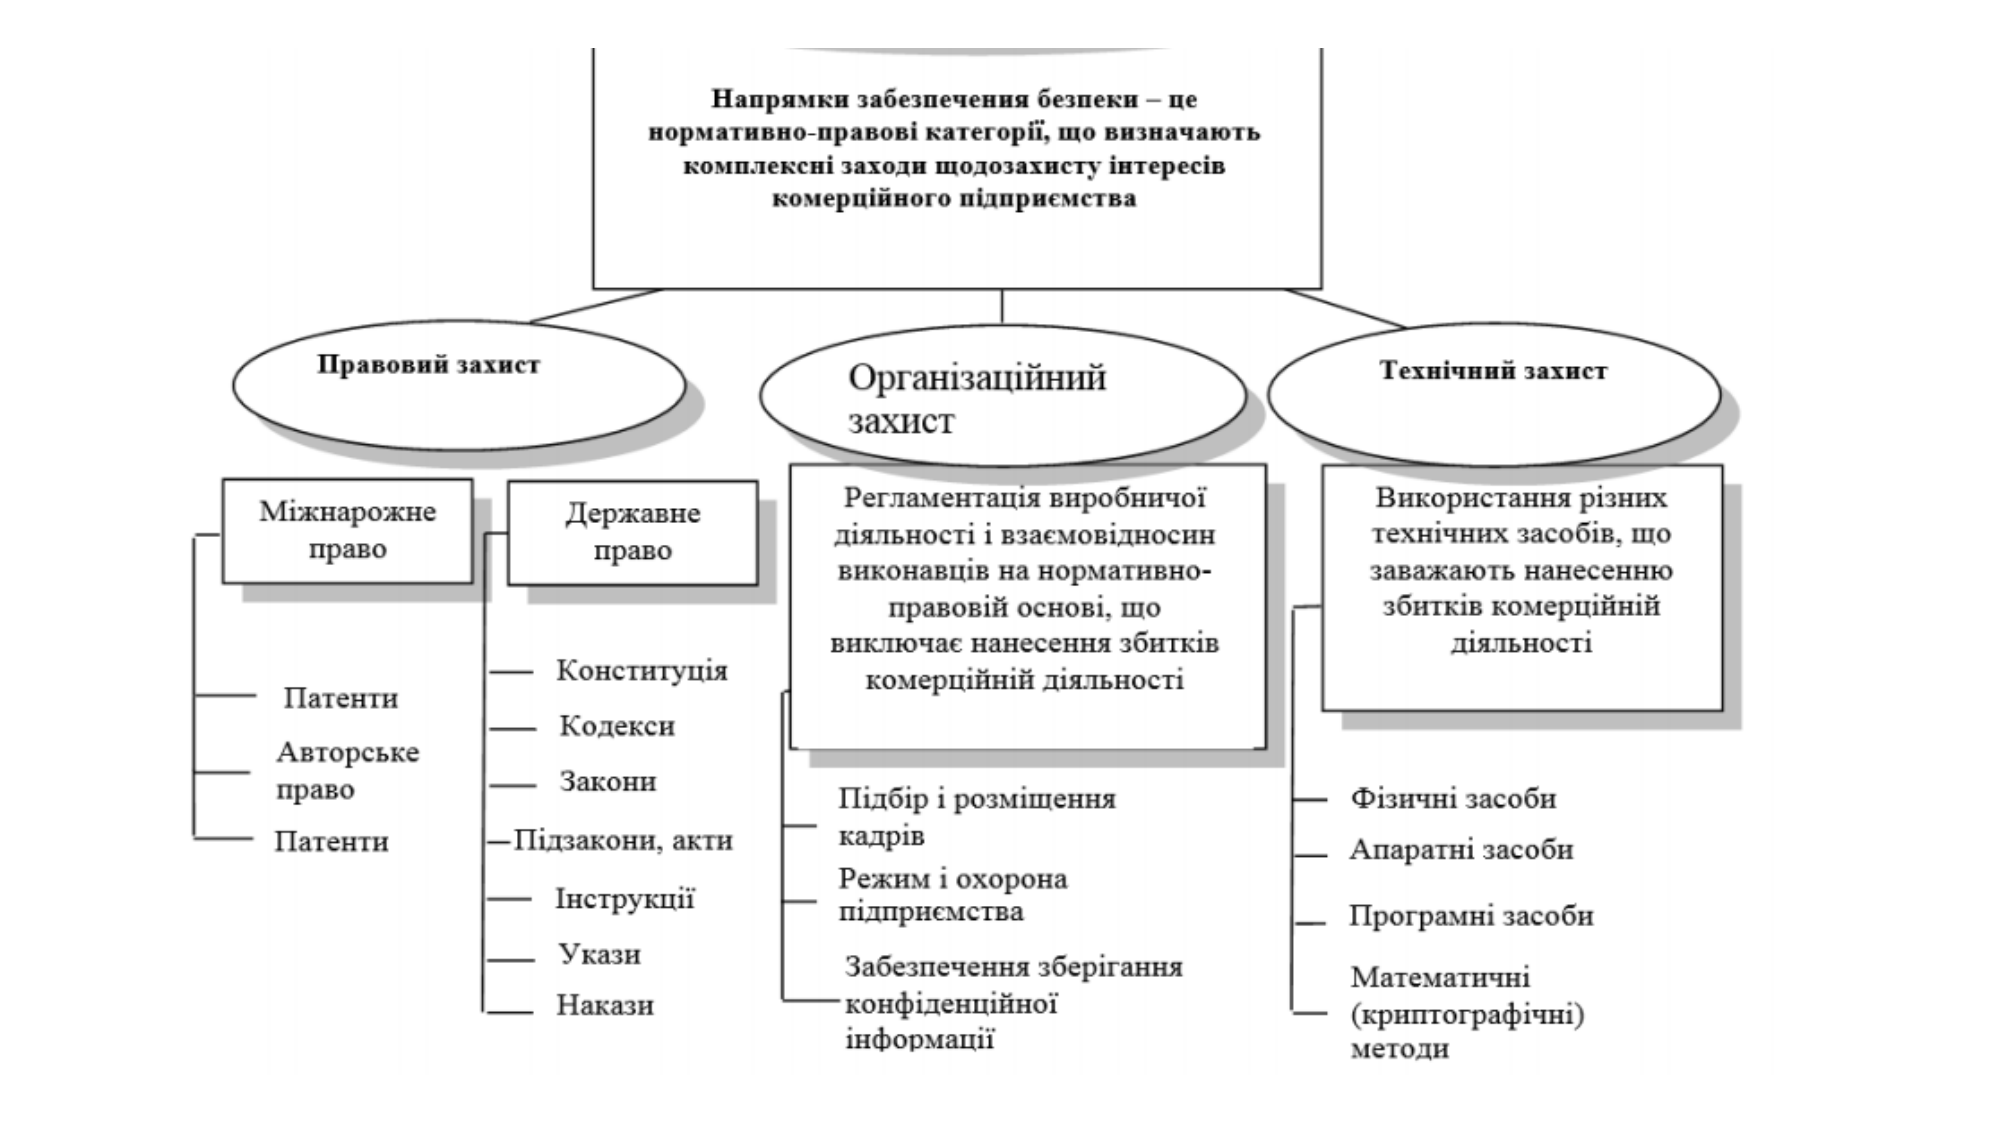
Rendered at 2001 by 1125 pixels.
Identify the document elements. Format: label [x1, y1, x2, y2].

list [171, 48, 1774, 1075]
